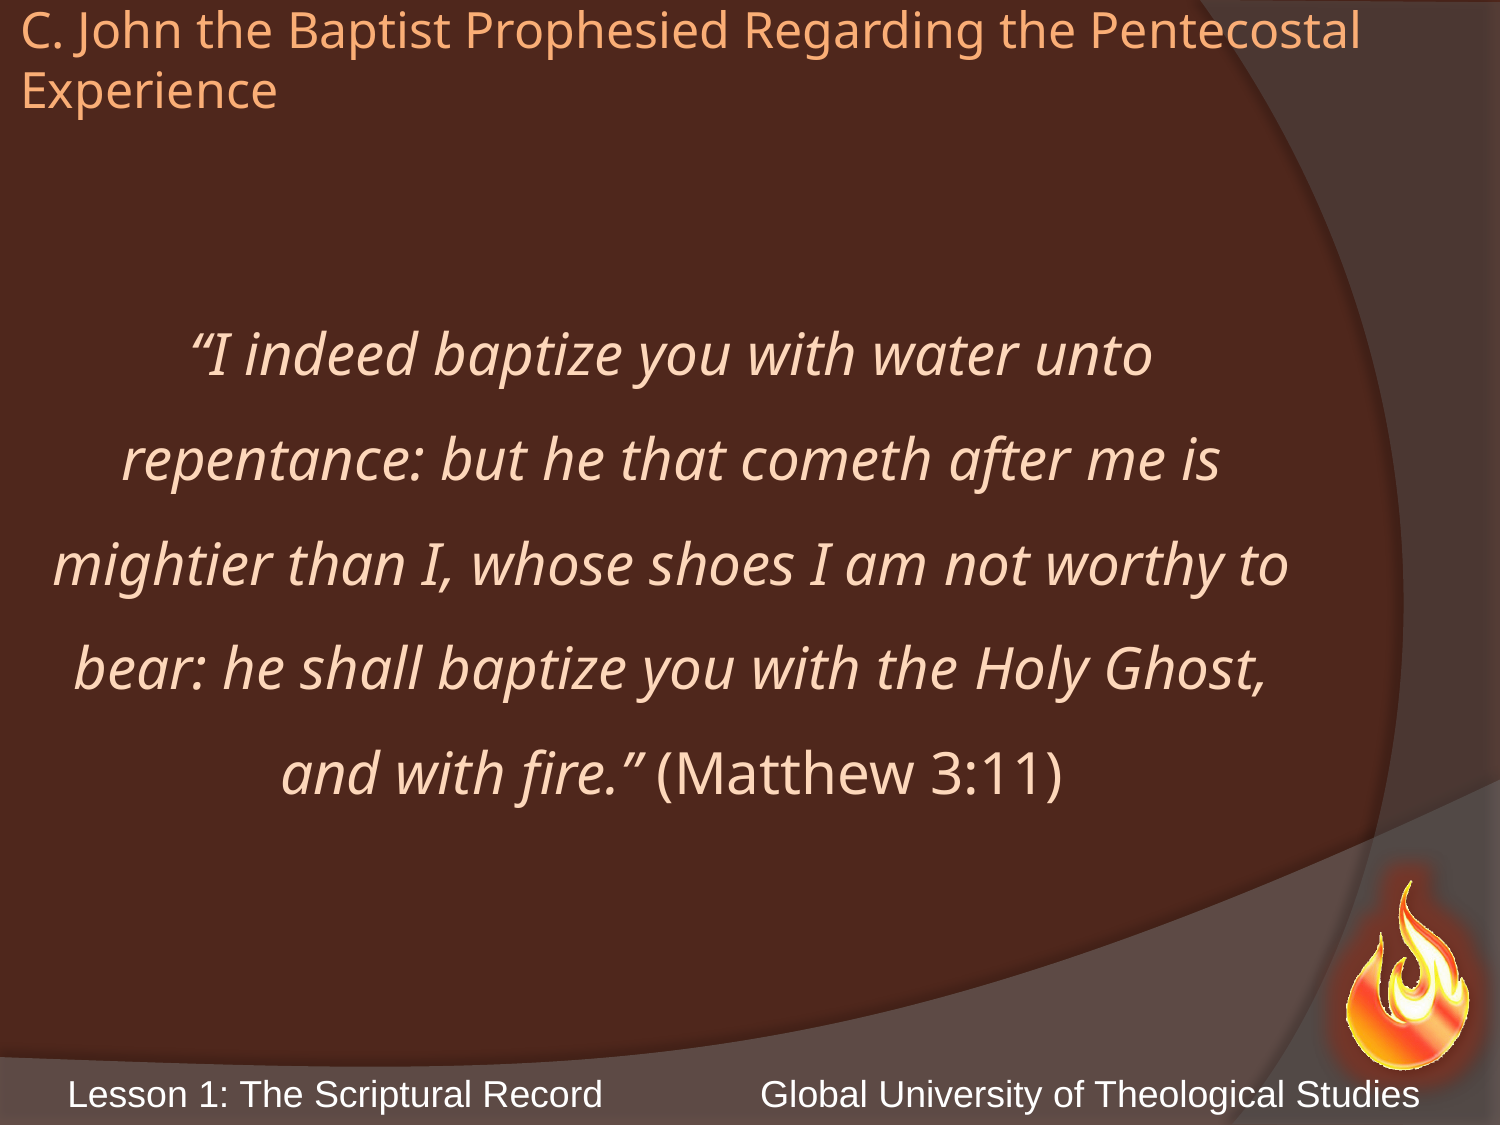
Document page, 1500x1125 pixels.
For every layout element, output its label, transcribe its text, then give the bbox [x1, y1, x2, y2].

title C. John the Baptist Prophesied Regarding the Pentecostal Experience [12, 0, 1500, 118]
list “I indeed baptize you with water unto repentance: but he that cometh after me is mightier than I, whose shoes I am not worthy to bear: he shall baptize you with the Holy Ghost, and with fire.” (Matthew 3:11) [24, 275, 1313, 1062]
text_box Lesson 1: The Scriptural Record Global University of Theological Studies [0, 1062, 1500, 1123]
picture [1339, 874, 1476, 1078]
